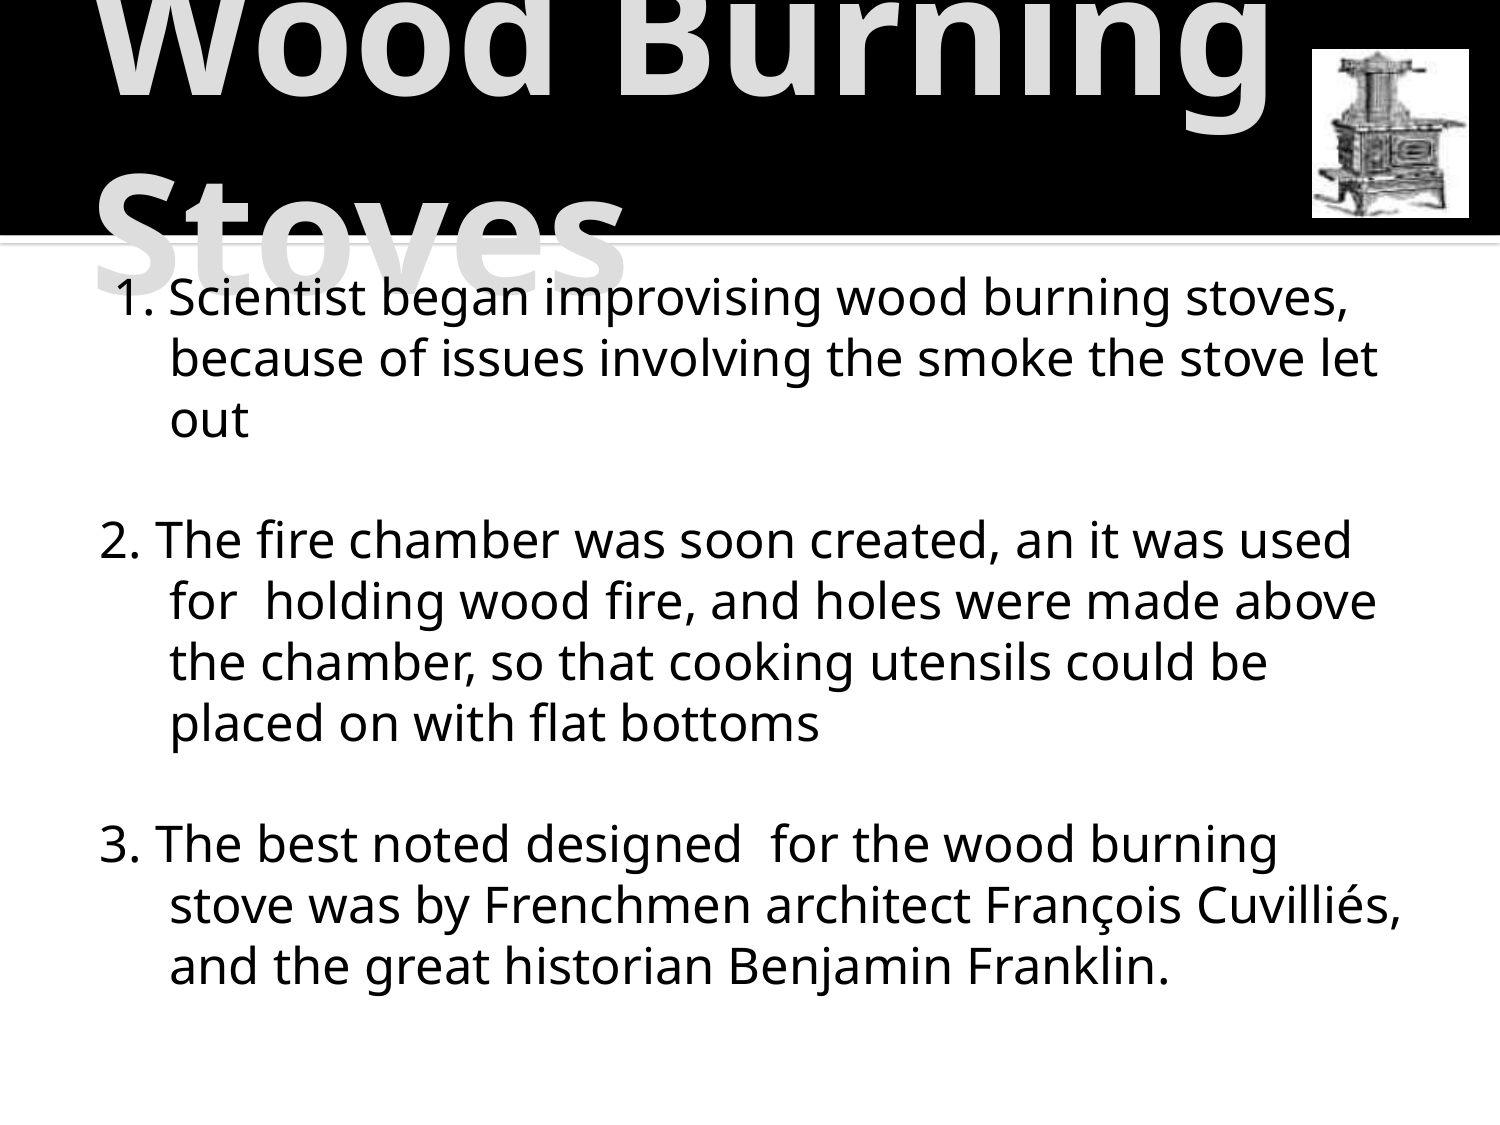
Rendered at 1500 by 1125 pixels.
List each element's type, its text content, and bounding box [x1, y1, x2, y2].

picture [1312, 49, 1469, 218]
title Wood Burning Stoves [75, 25, 1425, 231]
list 1. Scientist began improvising wood burning stoves, because of issues involving the smoke the stove let out 2. The fire chamber was soon created, an it was used for holding wood fire, and holes were made above the chamber, so that cooking utensils could be placed on with flat bottoms 3. The best noted designed for the wood burning stove was by Frenchmen architect François Cuvilliés, and the great historian Benjamin Franklin. [75, 249, 1425, 1050]
